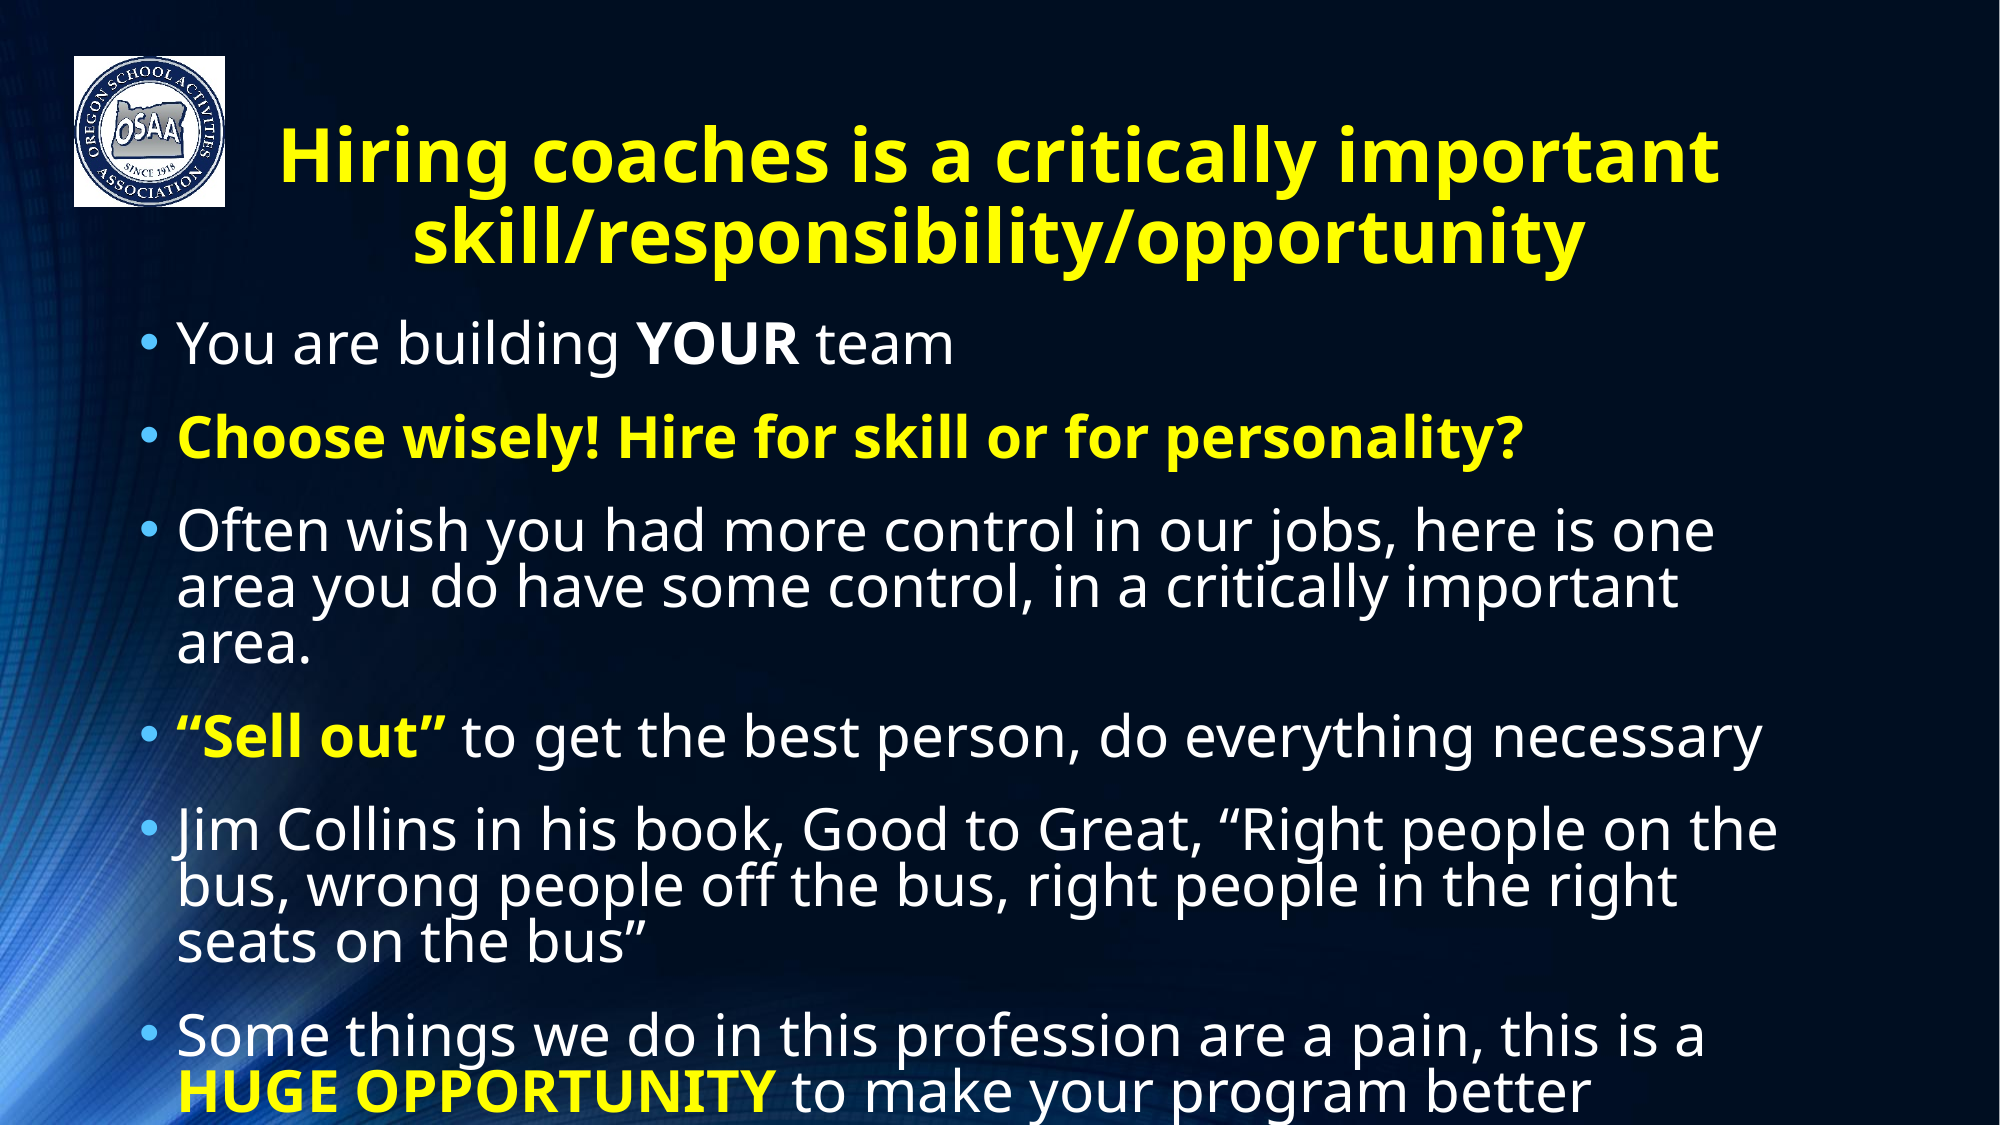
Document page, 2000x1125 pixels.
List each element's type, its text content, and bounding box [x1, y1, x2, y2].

title Hiring coaches is a critically important skill/responsibility/opportunity [249, 62, 1750, 288]
picture [0, 0, 2000, 1125]
list You are building YOUR team Choose wisely! Hire for skill or for personality? Often wish you had more control in our jobs, here is one area you do have some control, in a critically important area. “Sell out” to get the best person, do everything necessary Jim Collins in his book, Good to Great, “Right people on the bus, wrong people off the bus, right people in the right seats on the bus” Some things we do in this profession are a pain, this is a HUGE OPPORTUNITY to make your program better [124, 312, 1800, 1100]
